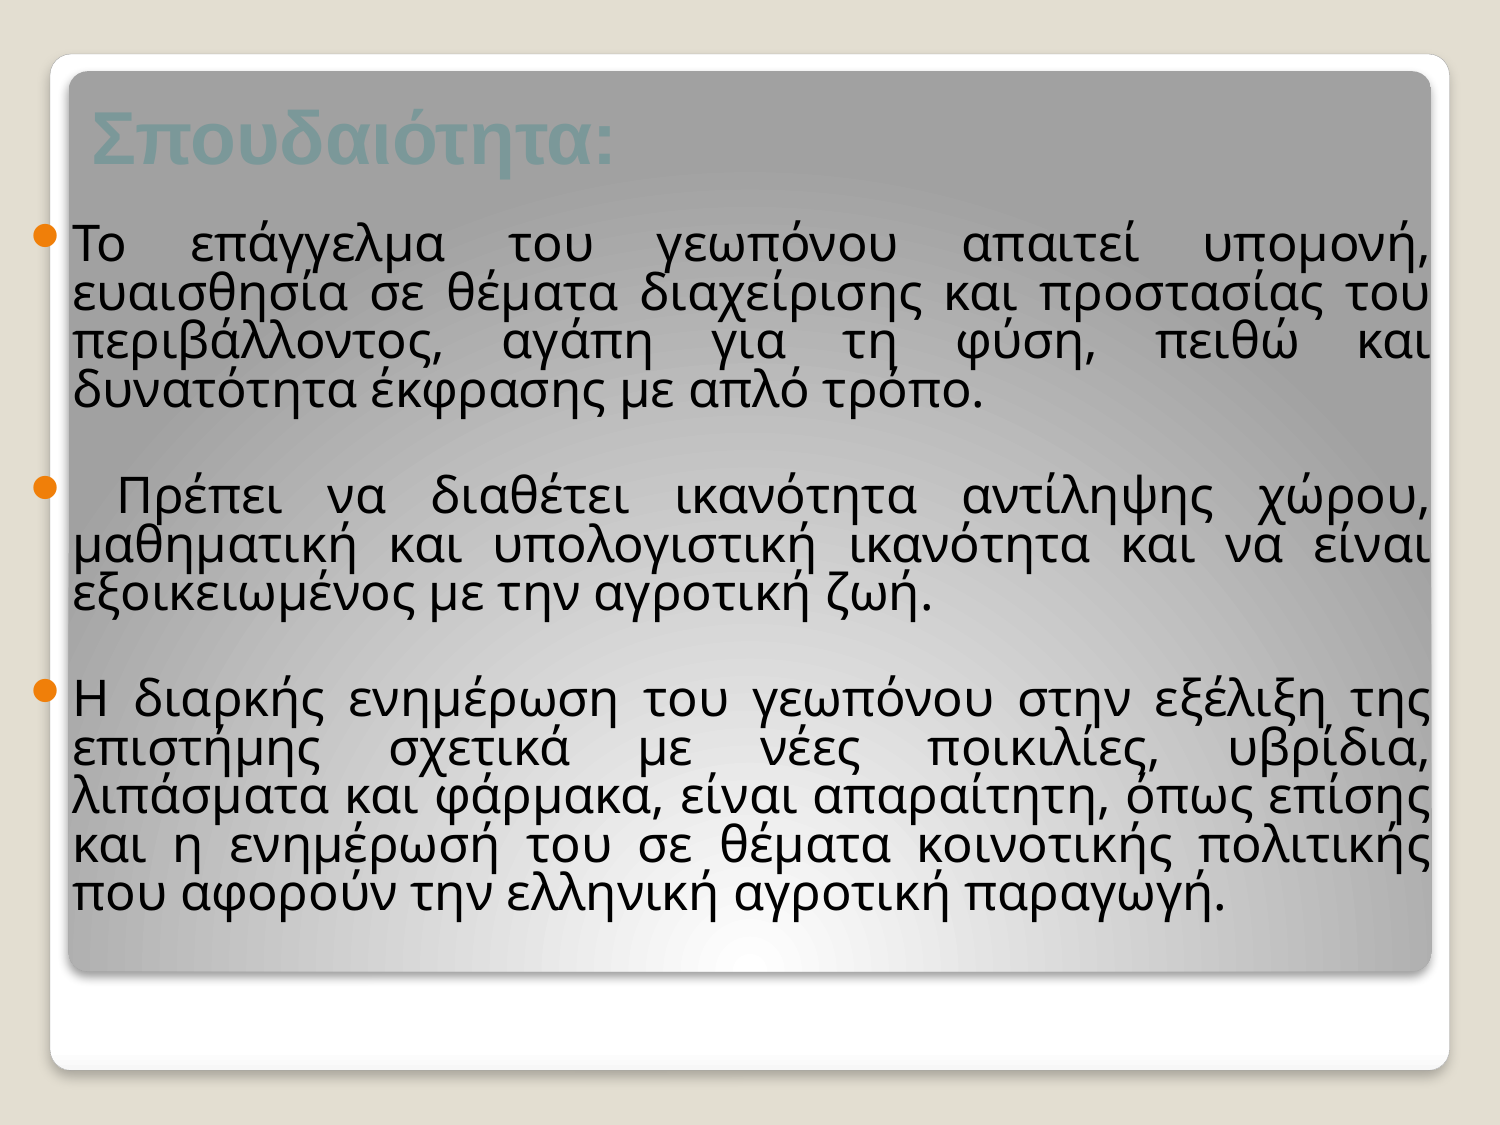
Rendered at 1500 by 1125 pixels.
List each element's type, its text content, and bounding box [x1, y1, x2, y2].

list Το επάγγελμα του γεωπόνου απαιτεί υπομονή, ευαισθησία σε θέματα διαχείρισης και προστασίας του περιβάλλοντος, αγάπη για τη φύση, πειθώ και δυνατότητα έκφρασης με απλό τρόπο. Πρέπει να διαθέτει ικανότητα αντίληψης χώρου, μαθηματική και υπολογιστική ικανότητα και να είναι εξοικειωμένος με την αγροτική ζωή. Η διαρκής ενημέρωση του γεωπόνου στην εξέλιξη της επιστήμης σχετικά με νέες ποικιλίες, υβρίδια, λιπάσματα και φάρμακα, είναι απαραίτητη, όπως επίσης και η ενημέρωσή του σε θέματα κοινοτικής πολιτικής που αφορούν την ελληνική αγροτική παραγωγή. [0, 208, 1447, 951]
title Σπουδαιότητα: [76, 0, 1427, 188]
